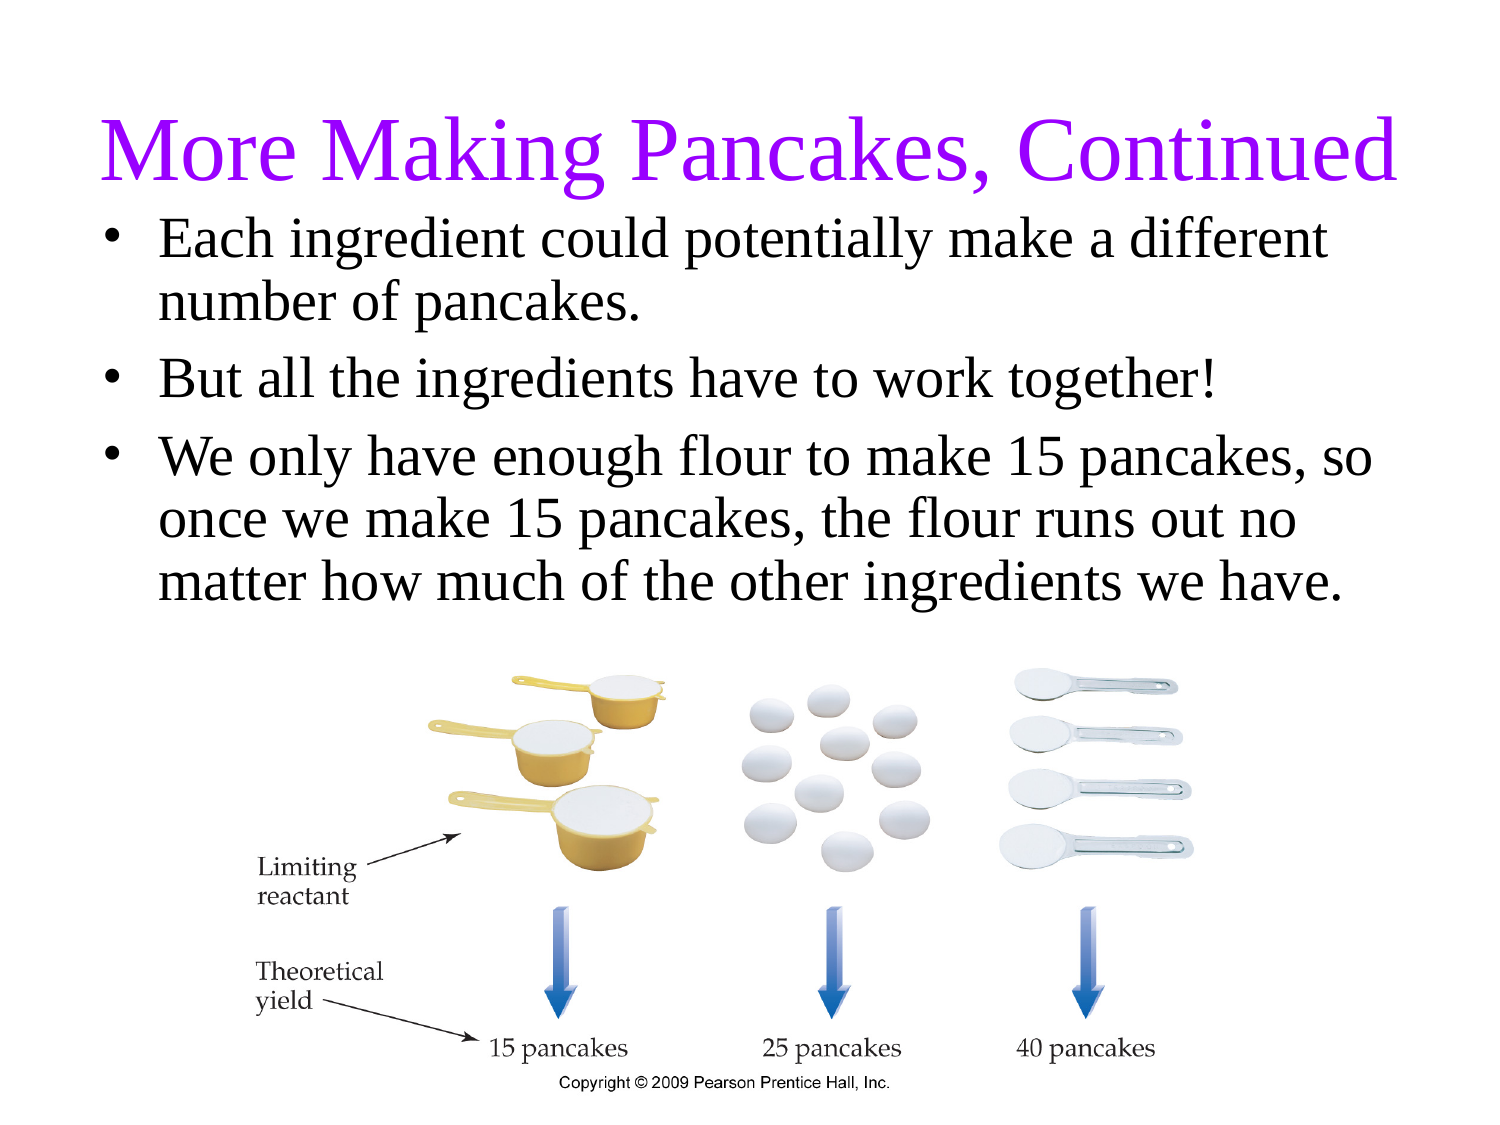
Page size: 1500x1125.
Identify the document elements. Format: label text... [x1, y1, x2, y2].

text_box More Making Pancakes, Continued [0, 49, 1500, 238]
picture [249, 662, 1201, 1098]
text_box Each ingredient could potentially make a different number of pancakes. But all the ingredients have to work together! We only have enough flour to make 15 pancakes, so once we make 15 pancakes, the flour runs out no matter how much of the other ingredients we have. [87, 199, 1413, 650]
